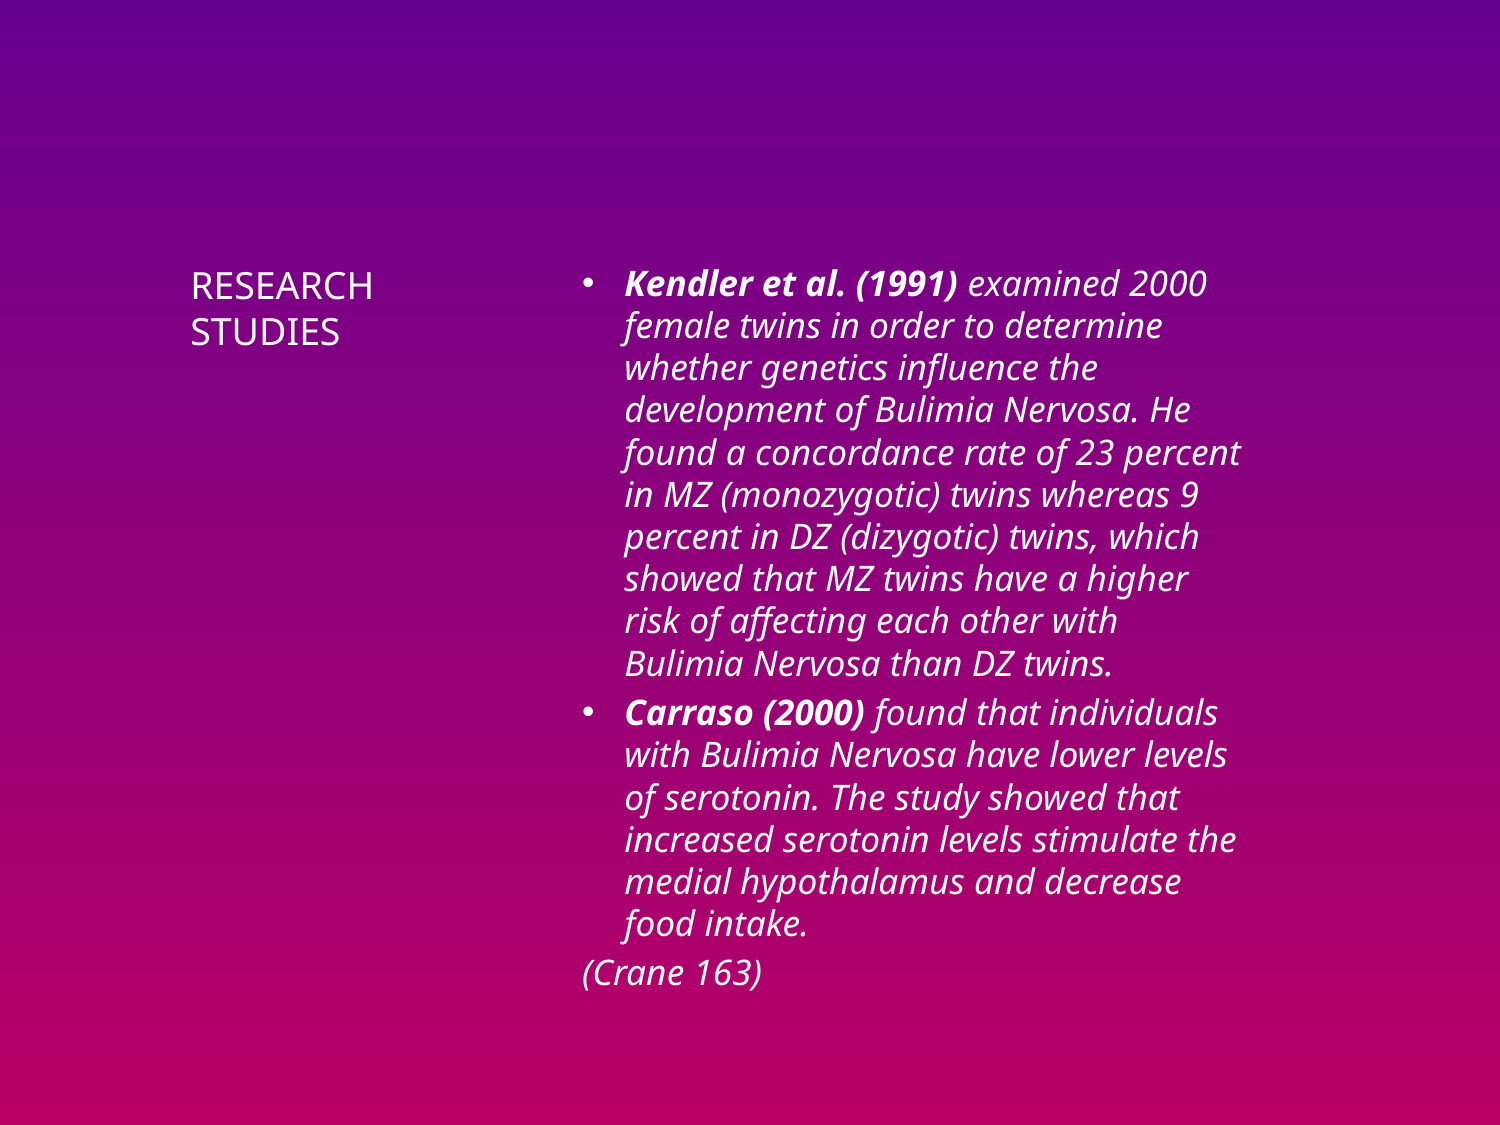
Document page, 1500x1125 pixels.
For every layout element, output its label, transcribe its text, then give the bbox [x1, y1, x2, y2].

title Research studies [175, 254, 516, 580]
list Kendler et al. (1991) examined 2000 female twins in order to determine whether genetics influence the development of Bulimia Nervosa. He found a concordance rate of 23 percent in MZ (monozygotic) twins whereas 9 percent in DZ (dizygotic) twins, which showed that MZ twins have a higher risk of affecting each other with Bulimia Nervosa than DZ twins. Carraso (2000) found that individuals with Bulimia Nervosa have lower levels of serotonin. The study showed that increased serotonin levels stimulate the medial hypothalamus and decrease food intake. (Crane 163) [566, 253, 1260, 1013]
